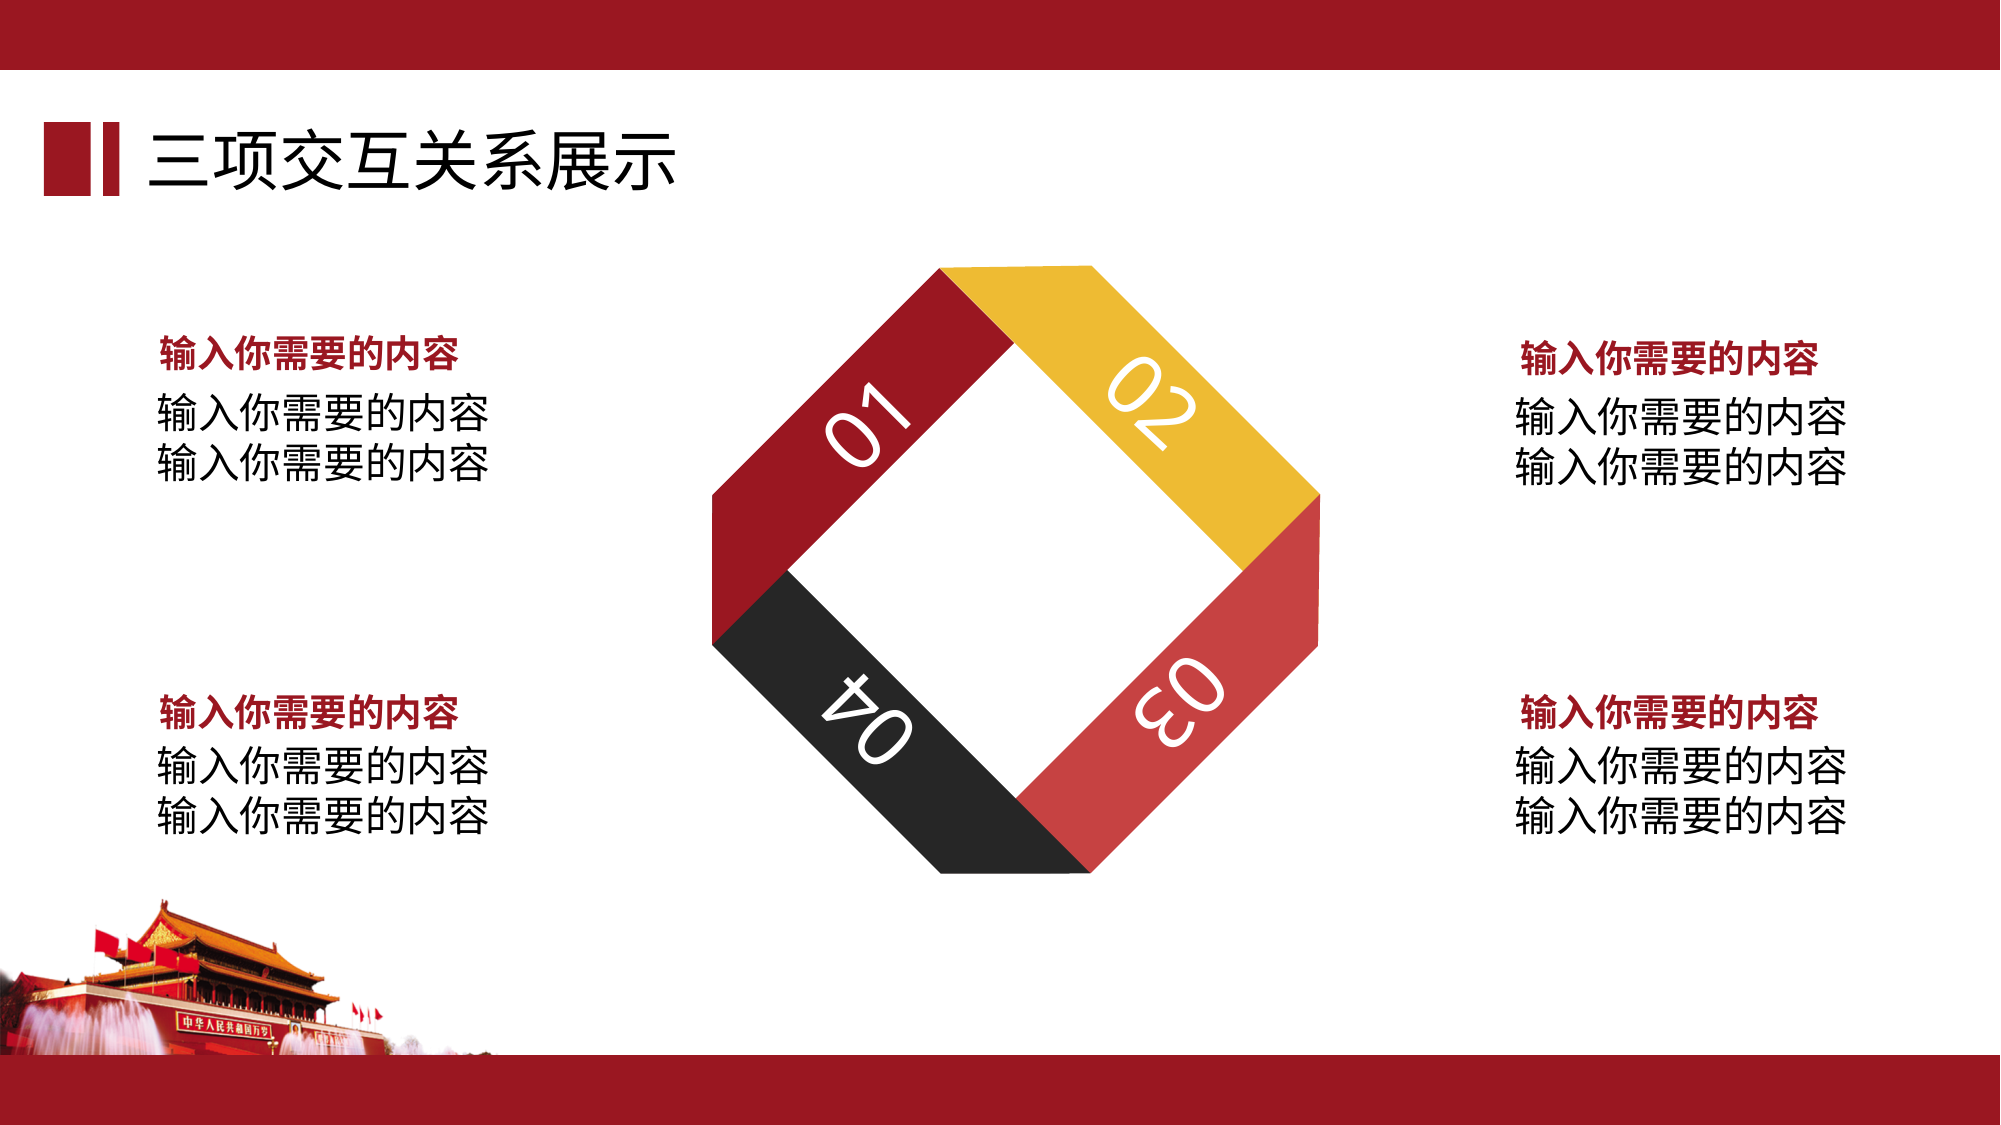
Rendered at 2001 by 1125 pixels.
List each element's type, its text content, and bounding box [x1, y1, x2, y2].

text_box [0, 0, 2000, 71]
text_box 三项交互关系展示 [130, 111, 853, 206]
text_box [43, 122, 120, 196]
text_box [1062, 1054, 2000, 1125]
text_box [129, 302, 1875, 919]
picture [0, 747, 1062, 1125]
